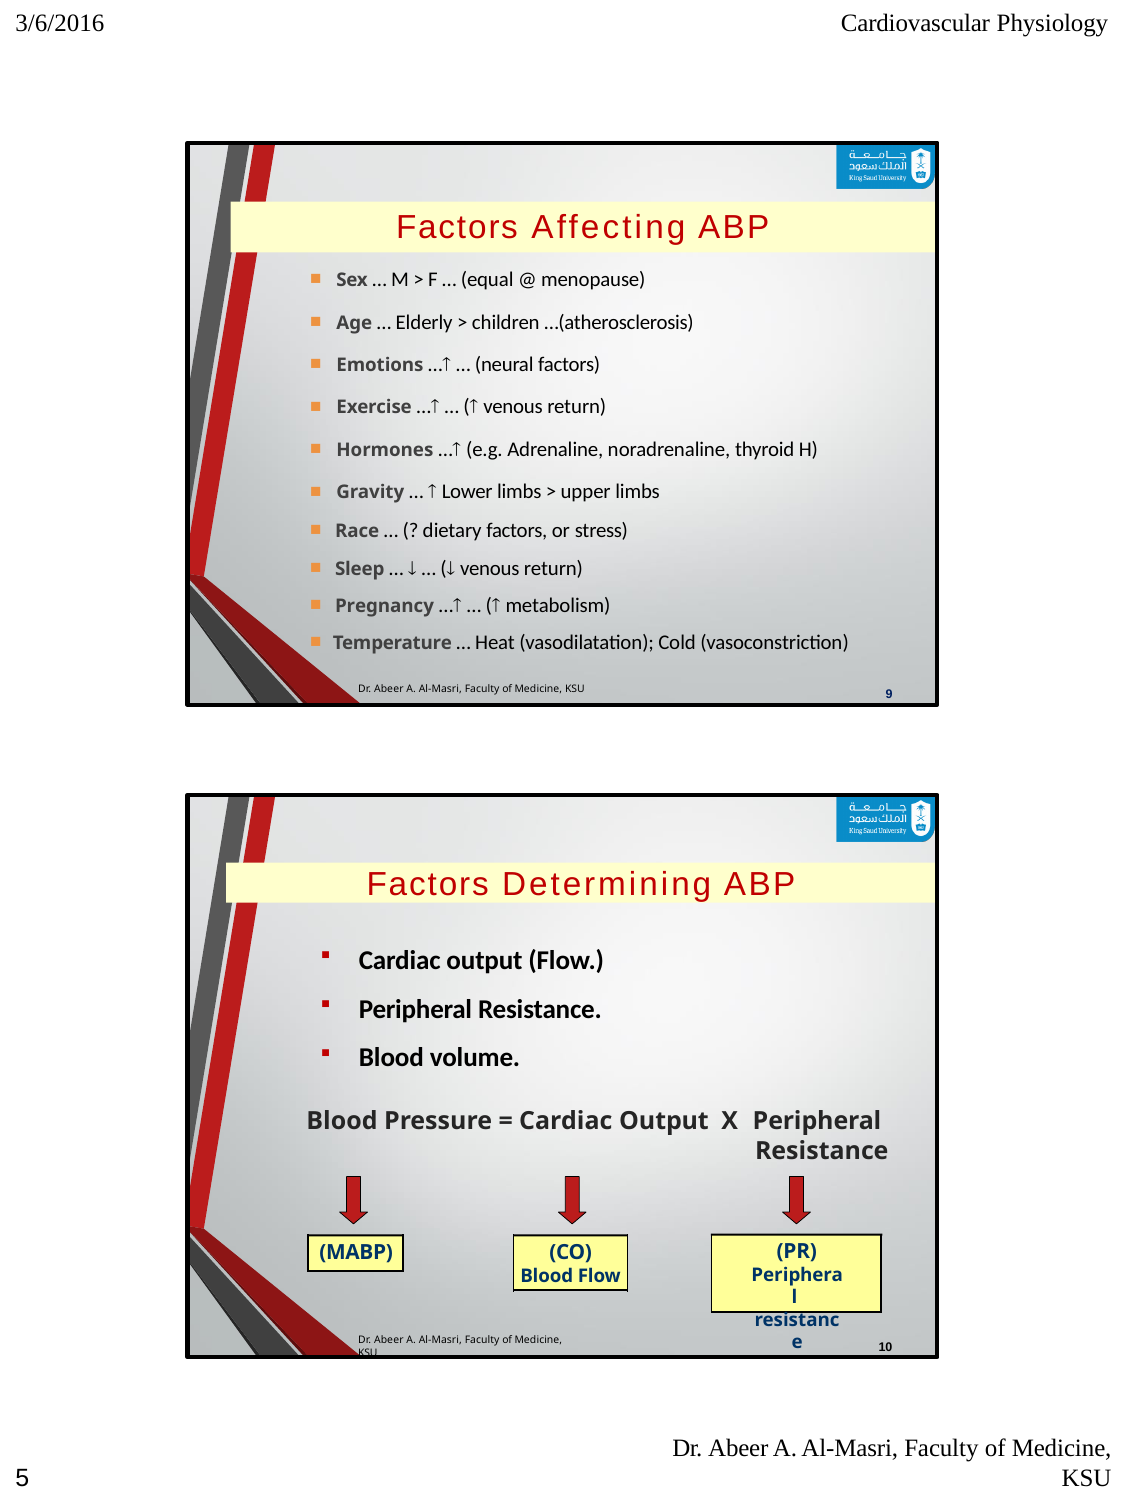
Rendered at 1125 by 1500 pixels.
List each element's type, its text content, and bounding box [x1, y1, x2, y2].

text_box Cardiovascular Physiology [838, 6, 1113, 37]
text_box 3/6/2016 [13, 6, 107, 37]
text_box [187, 142, 938, 705]
slide_number 1 [13, 1464, 48, 1500]
text_box [187, 794, 938, 1358]
footer Dr. Abeer A. Al-Masri, Faculty of Medicine, KSU [663, 1434, 1113, 1500]
